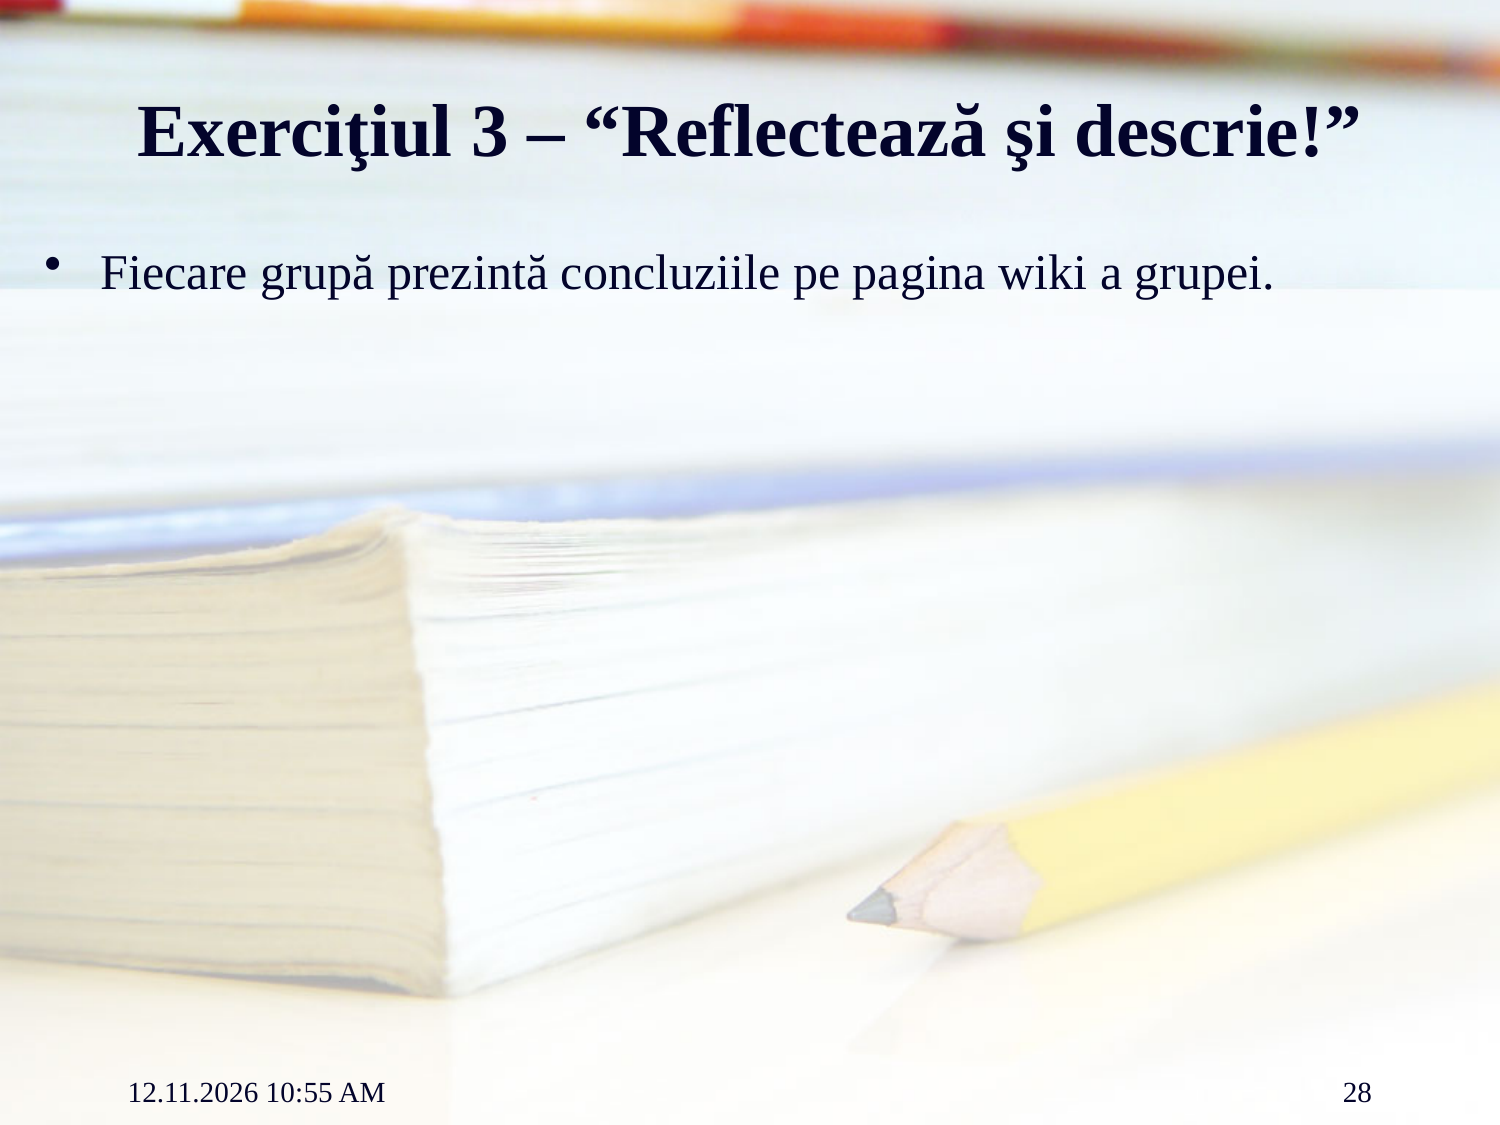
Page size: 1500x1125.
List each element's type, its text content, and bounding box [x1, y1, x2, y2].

title Exerciţiul 3 – “Reflectează şi descrie!” [29, 32, 1471, 221]
slide_number 28 [1074, 1065, 1388, 1114]
picture [0, 0, 1500, 1125]
list Fiecare grupă prezintă concluziile pe pagina wiki a grupei. [29, 231, 1471, 1044]
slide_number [112, 1065, 426, 1114]
